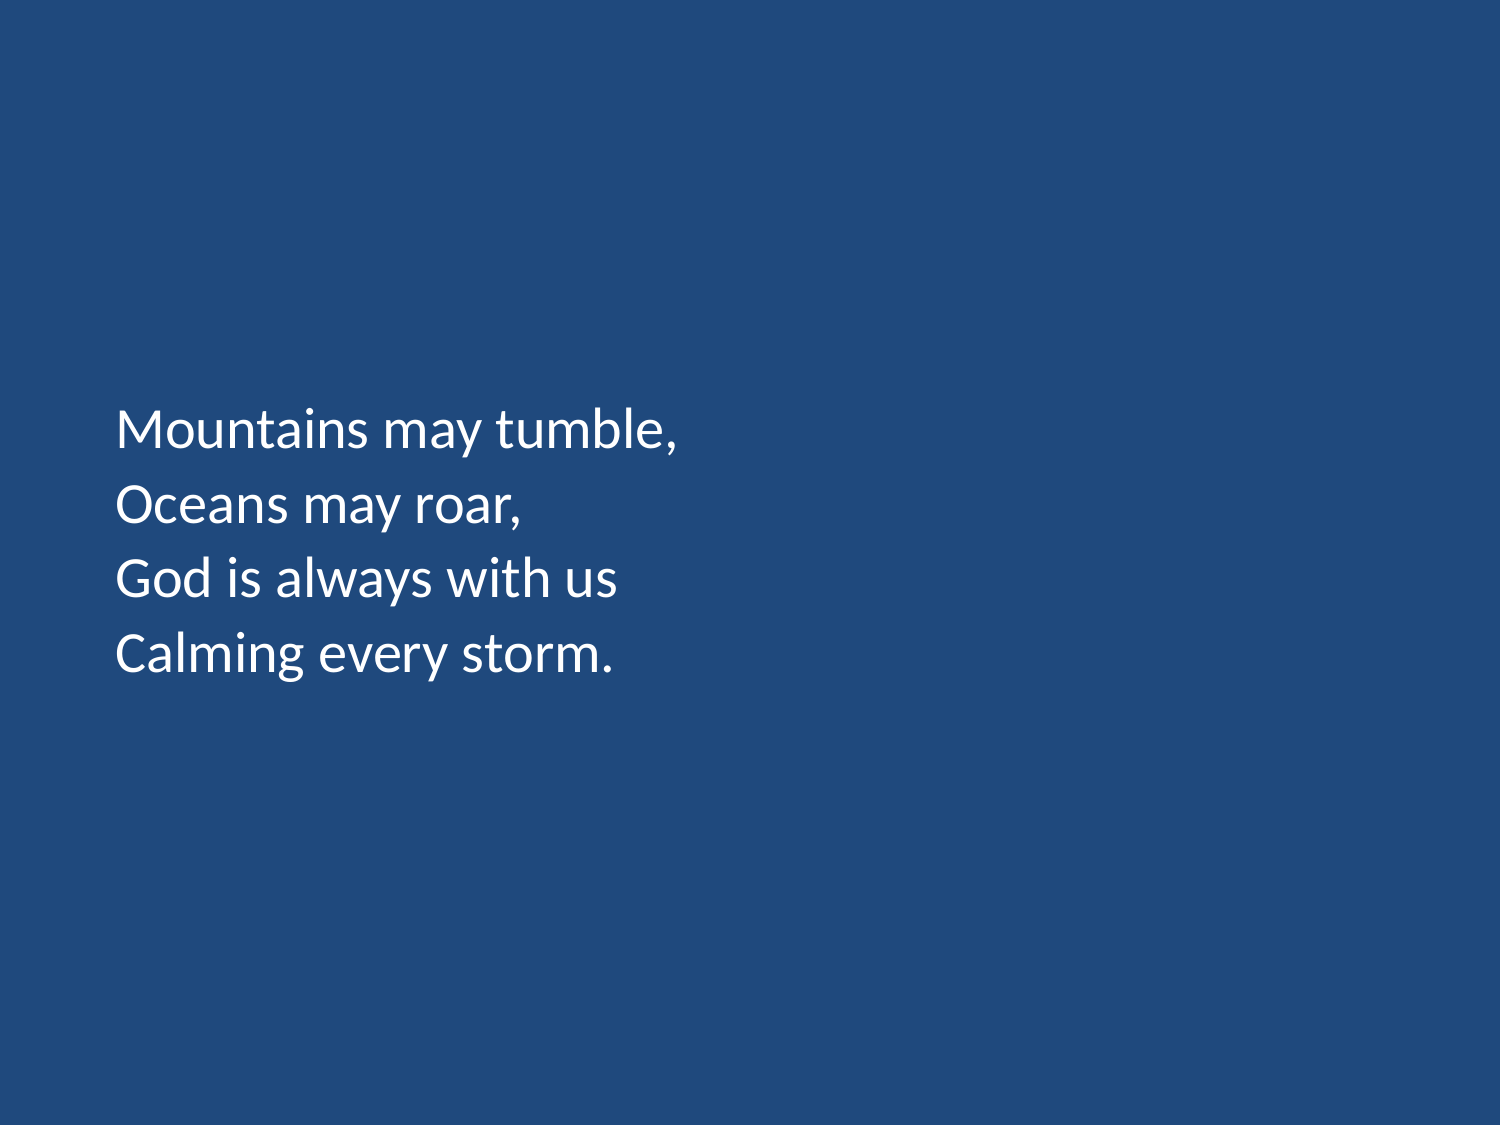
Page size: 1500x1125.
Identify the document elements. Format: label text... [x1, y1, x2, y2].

list Mountains may tumble, Oceans may roar, God is always with us Calming every storm. [100, 390, 1450, 735]
